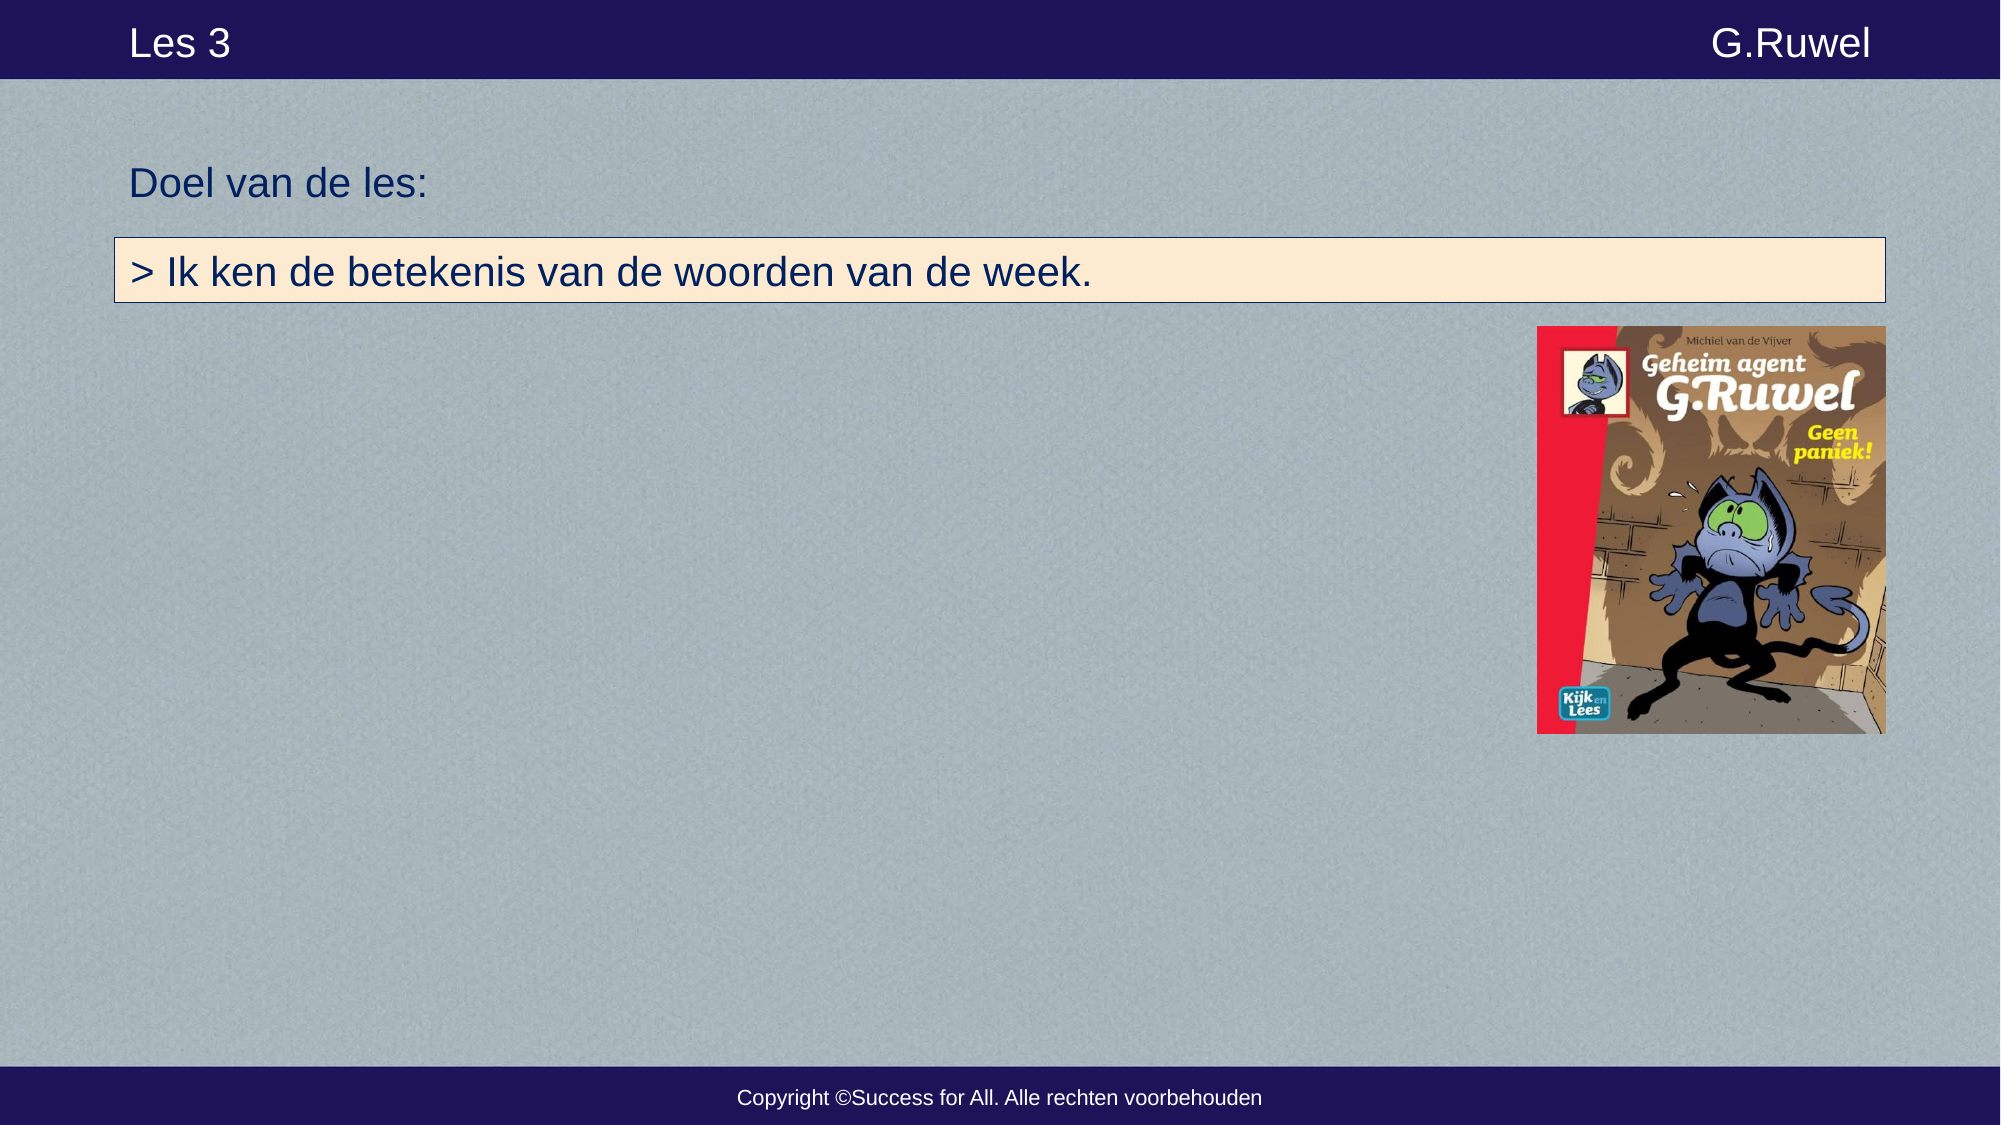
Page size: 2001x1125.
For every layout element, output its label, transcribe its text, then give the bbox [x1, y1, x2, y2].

text_box Copyright ©Success for All. Alle rechten voorbehouden [0, 1076, 2000, 1125]
text_box > Ik ken de betekenis van de woorden van de week. [114, 237, 1886, 303]
text_box G.Ruwel [999, 8, 1886, 73]
text_box Doel van de les: [113, 148, 1635, 214]
picture [0, 0, 2001, 1125]
text_box Les 3 [114, 8, 354, 73]
